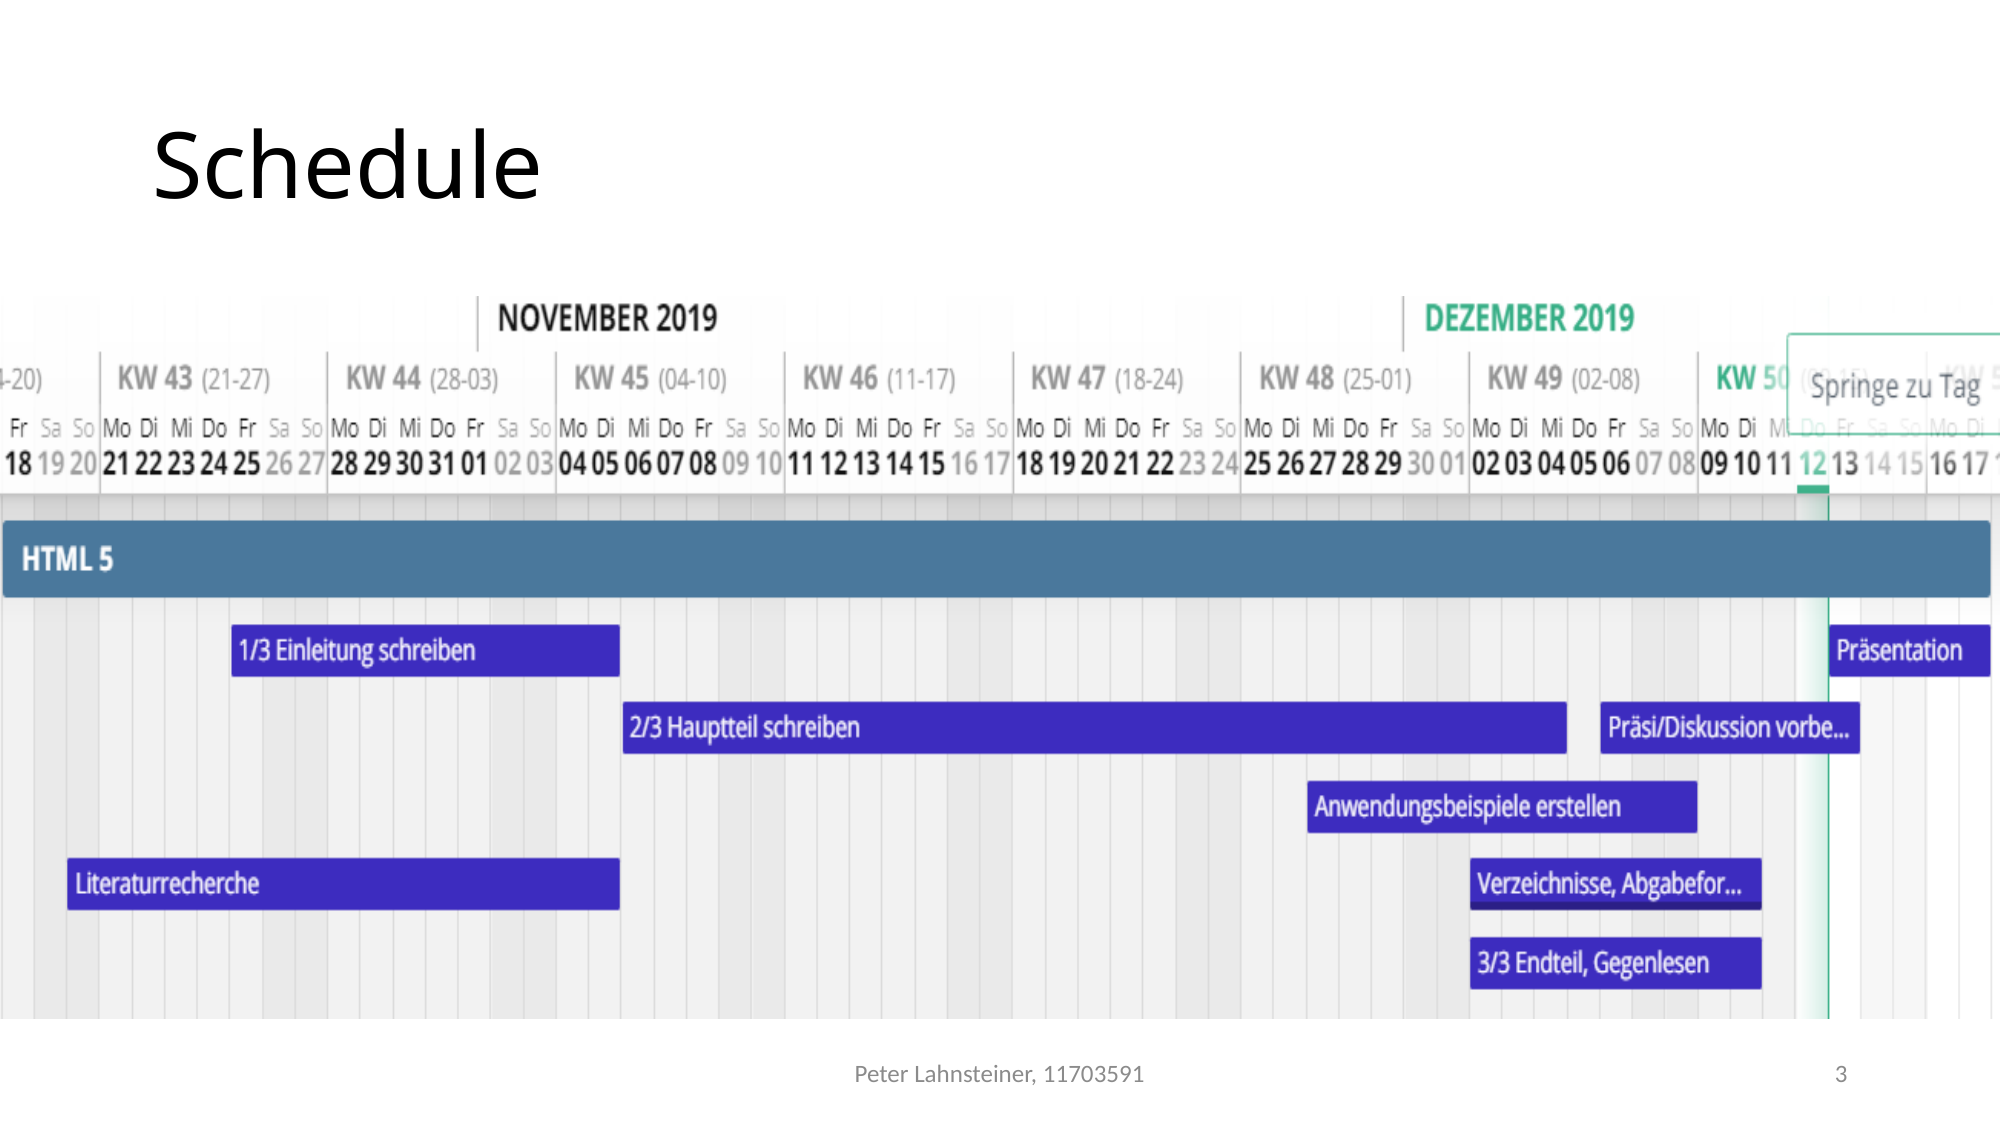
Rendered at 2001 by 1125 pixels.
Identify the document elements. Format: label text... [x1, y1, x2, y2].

picture [0, 296, 2000, 1019]
footer Peter Lahnsteiner, 11703591 [662, 1042, 1338, 1103]
text_box Schedule [137, 59, 1863, 278]
slide_number 3 [1412, 1042, 1863, 1103]
